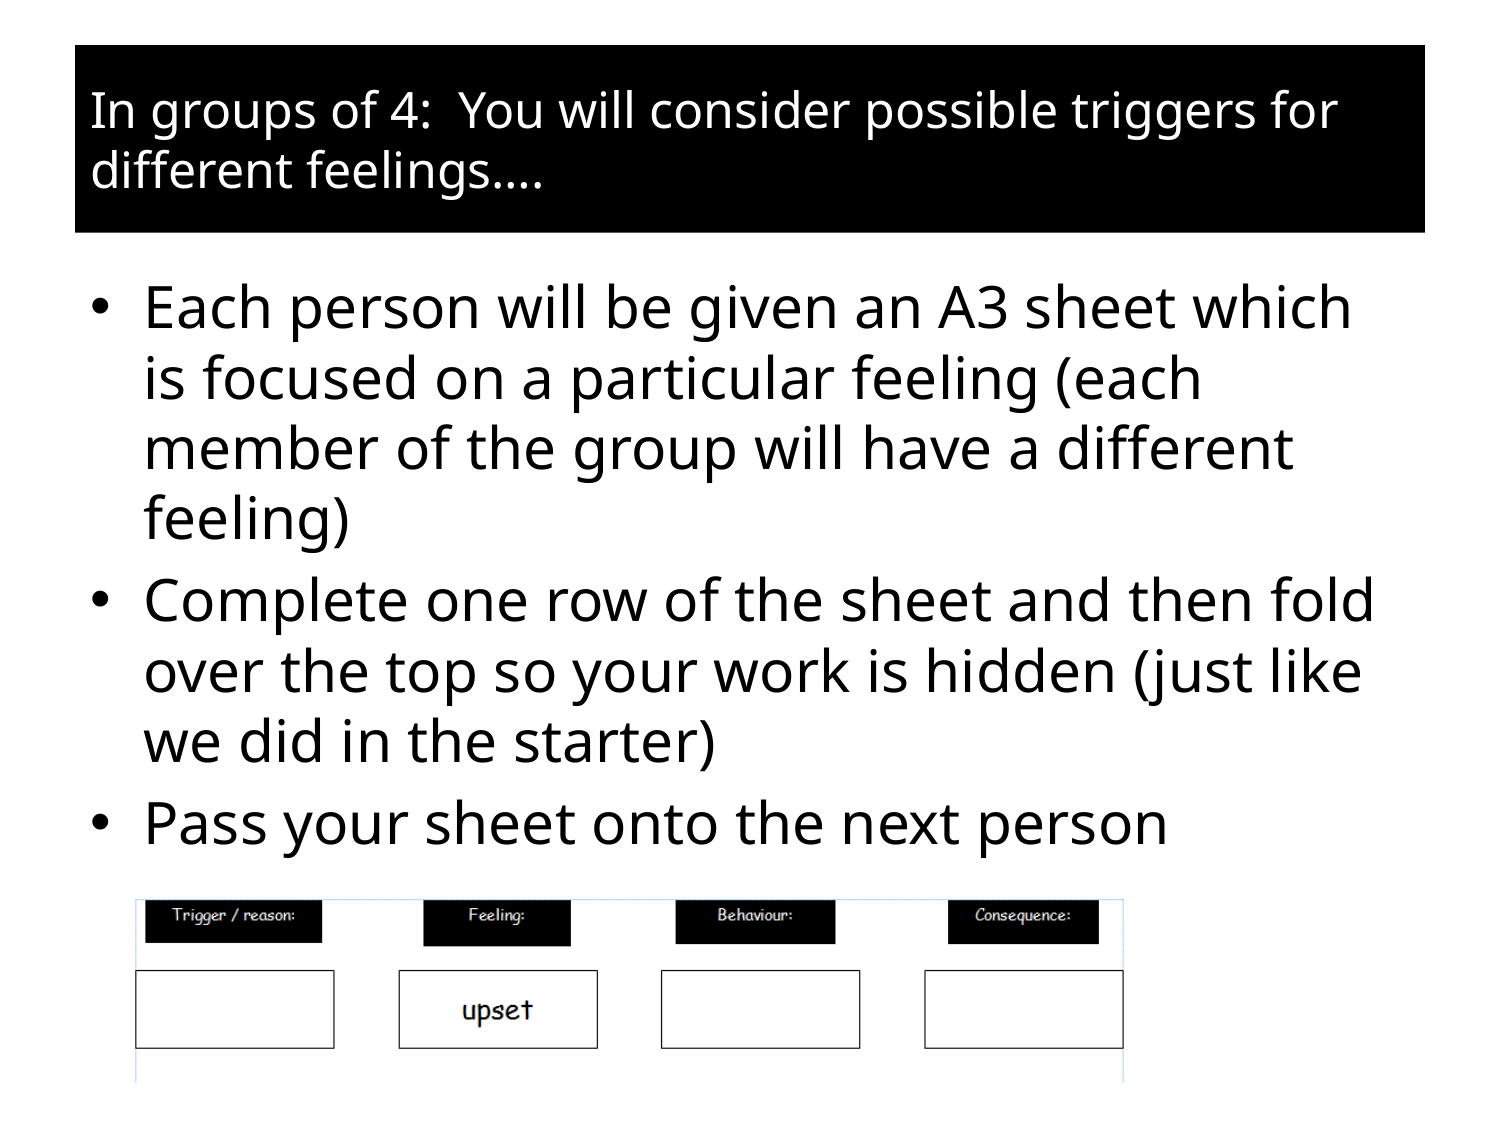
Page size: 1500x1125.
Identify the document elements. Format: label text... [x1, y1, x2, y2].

list Each person will be given an A3 sheet which is focused on a particular feeling (each member of the group will have a different feeling) Complete one row of the sheet and then fold over the top so your work is hidden (just like we did in the starter) Pass your sheet onto the next person [75, 262, 1425, 870]
title In groups of 4: You will consider possible triggers for different feelings…. [75, 45, 1425, 233]
picture [111, 881, 1140, 1083]
